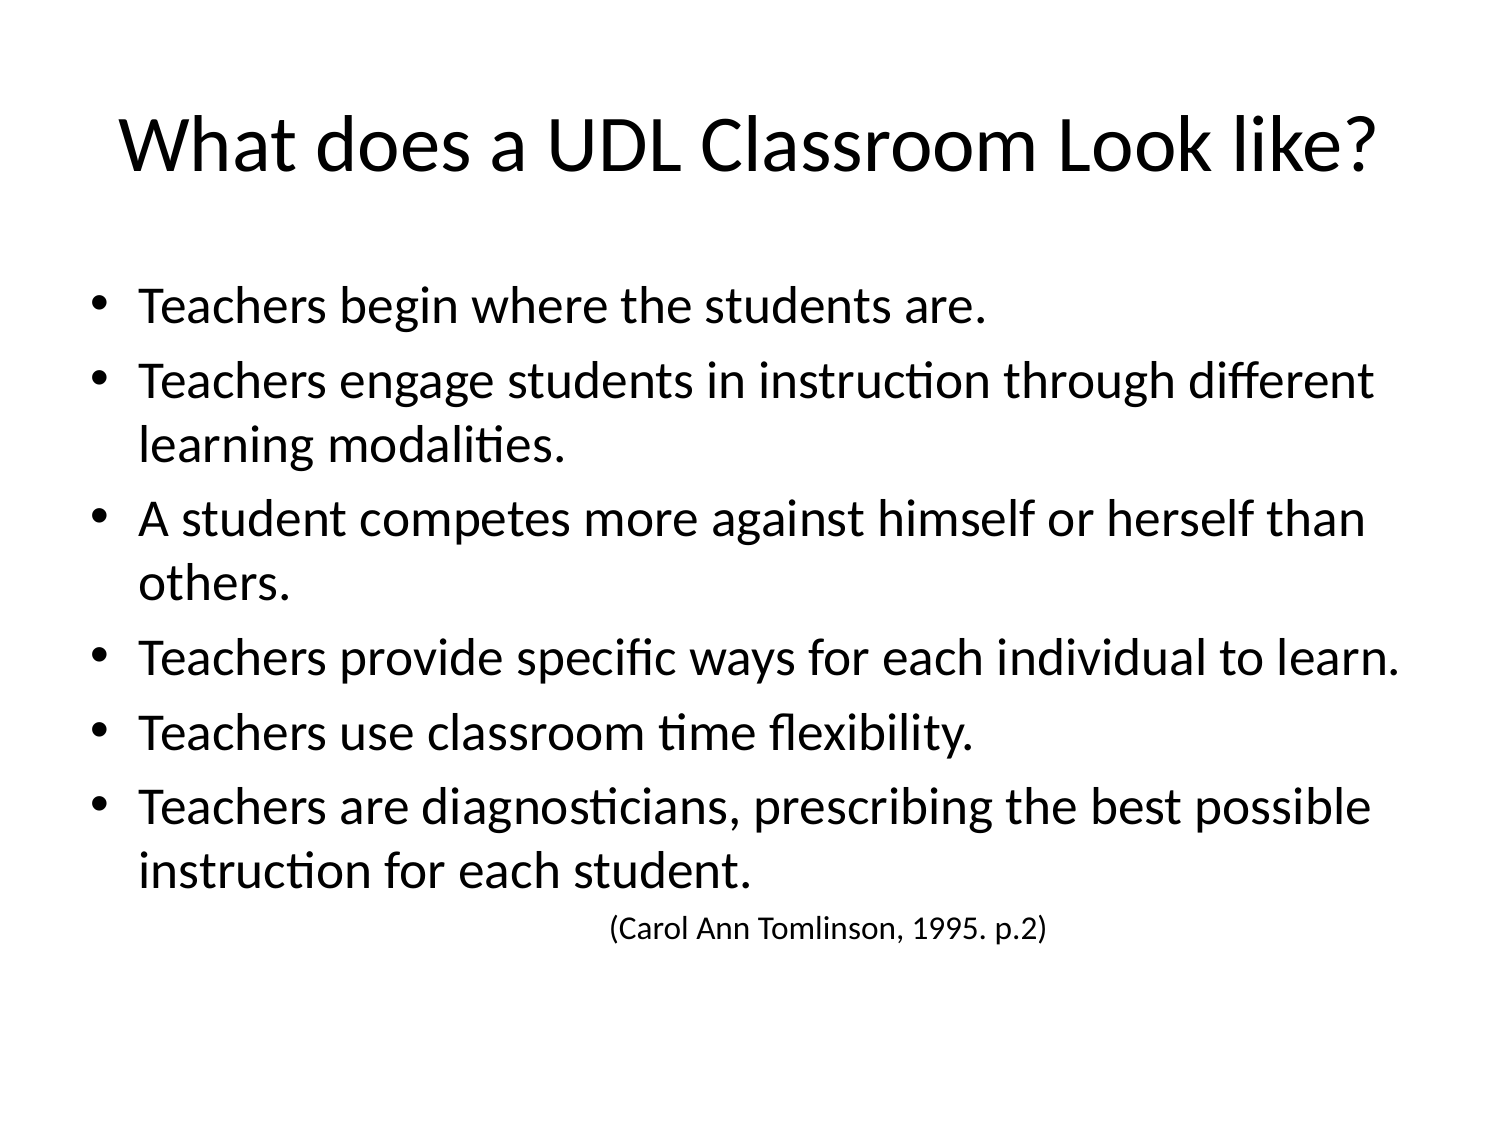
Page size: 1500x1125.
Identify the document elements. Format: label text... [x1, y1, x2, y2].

title What does a UDL Classroom Look like? [75, 45, 1425, 233]
list Teachers begin where the students are. Teachers engage students in instruction through different learning modalities. A student competes more against himself or herself than others. Teachers provide specific ways for each individual to learn. Teachers use classroom time flexibility. Teachers are diagnosticians, prescribing the best possible instruction for each student. (Carol Ann Tomlinson, 1995. p.2) [75, 262, 1425, 1005]
